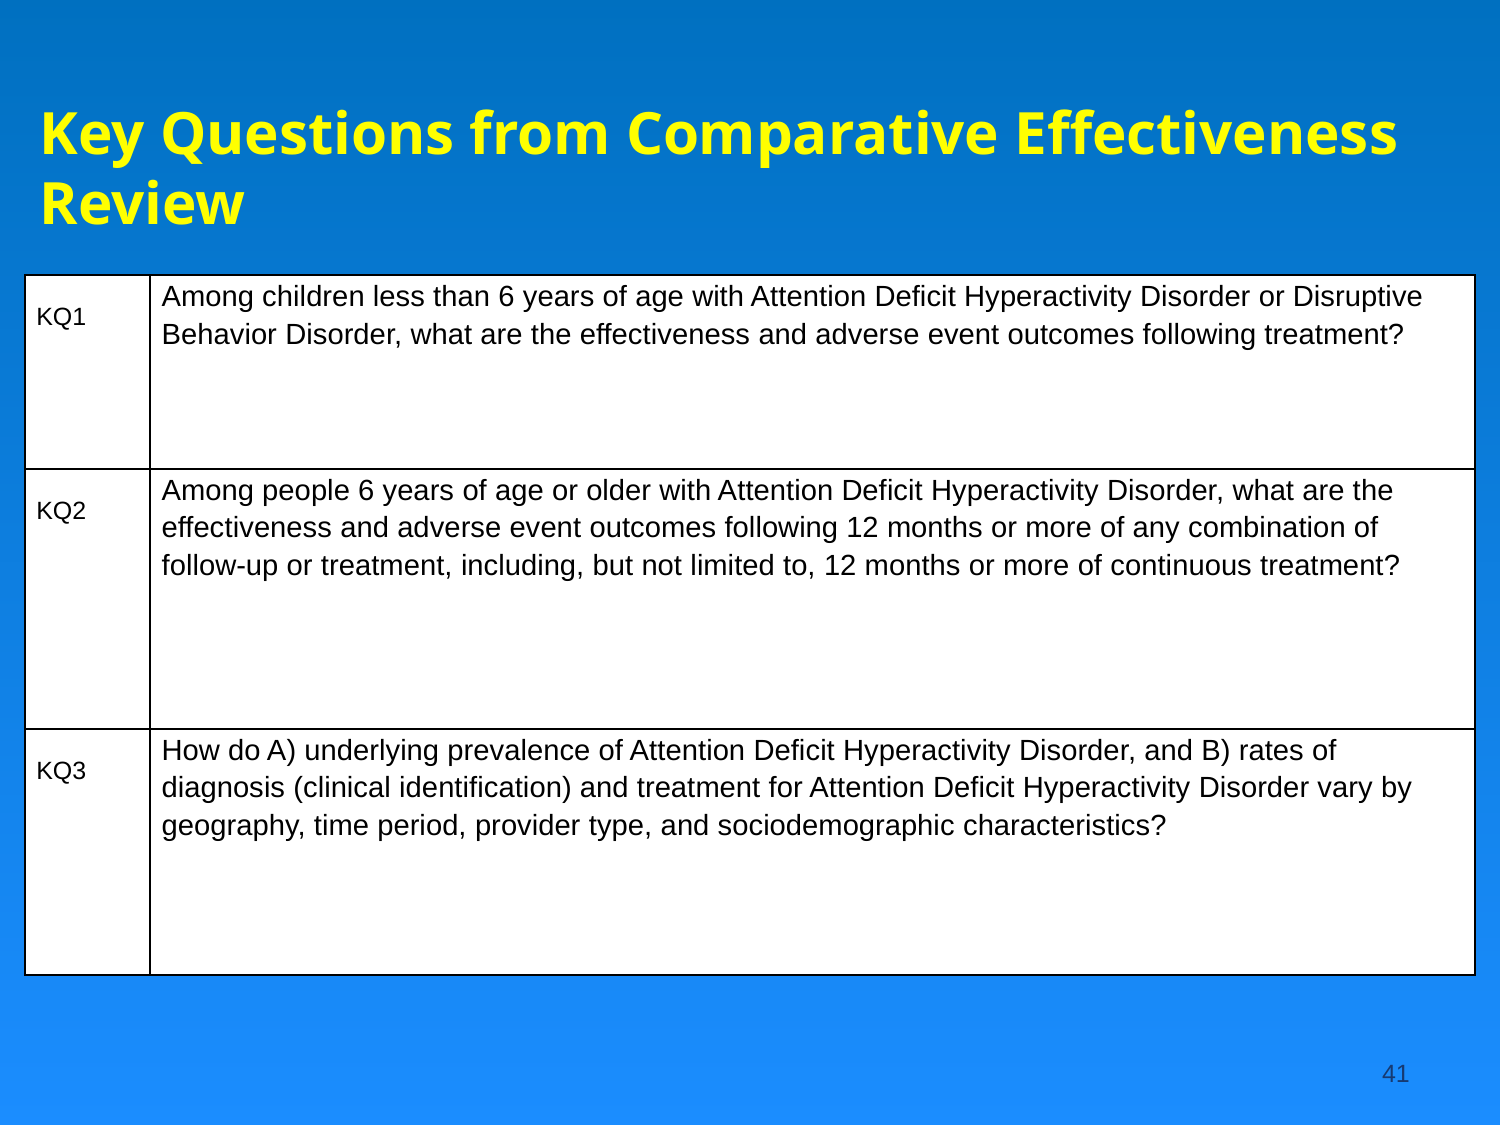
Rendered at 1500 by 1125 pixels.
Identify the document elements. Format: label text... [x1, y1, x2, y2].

table_cell KQ2 [26, 470, 149, 728]
slide_number 41 [1074, 1042, 1425, 1103]
table_cell KQ3 [26, 730, 149, 974]
table_header KQ1 [26, 276, 149, 468]
text_box Key Questions from Comparative Effectiveness Review [24, 88, 1463, 244]
table_cell Among people 6 years of age or older with Attention Deficit Hyperactivity Disorder, what are the effectiveness and adverse event outcomes following 12 months or more of any combination of follow-up or treatment, including, but not limited to, 12 months or more of continuous treatment? [151, 470, 1474, 728]
table_header Among children less than 6 years of age with Attention Deficit Hyperactivity Disorder or Disruptive Behavior Disorder, what are the effectiveness and adverse event outcomes following treatment? [151, 276, 1474, 468]
table_cell How do A) underlying prevalence of Attention Deficit Hyperactivity Disorder, and B) rates of diagnosis (clinical identification) and treatment for Attention Deficit Hyperactivity Disorder vary by geography, time period, provider type, and sociodemographic characteristics? [151, 730, 1474, 974]
